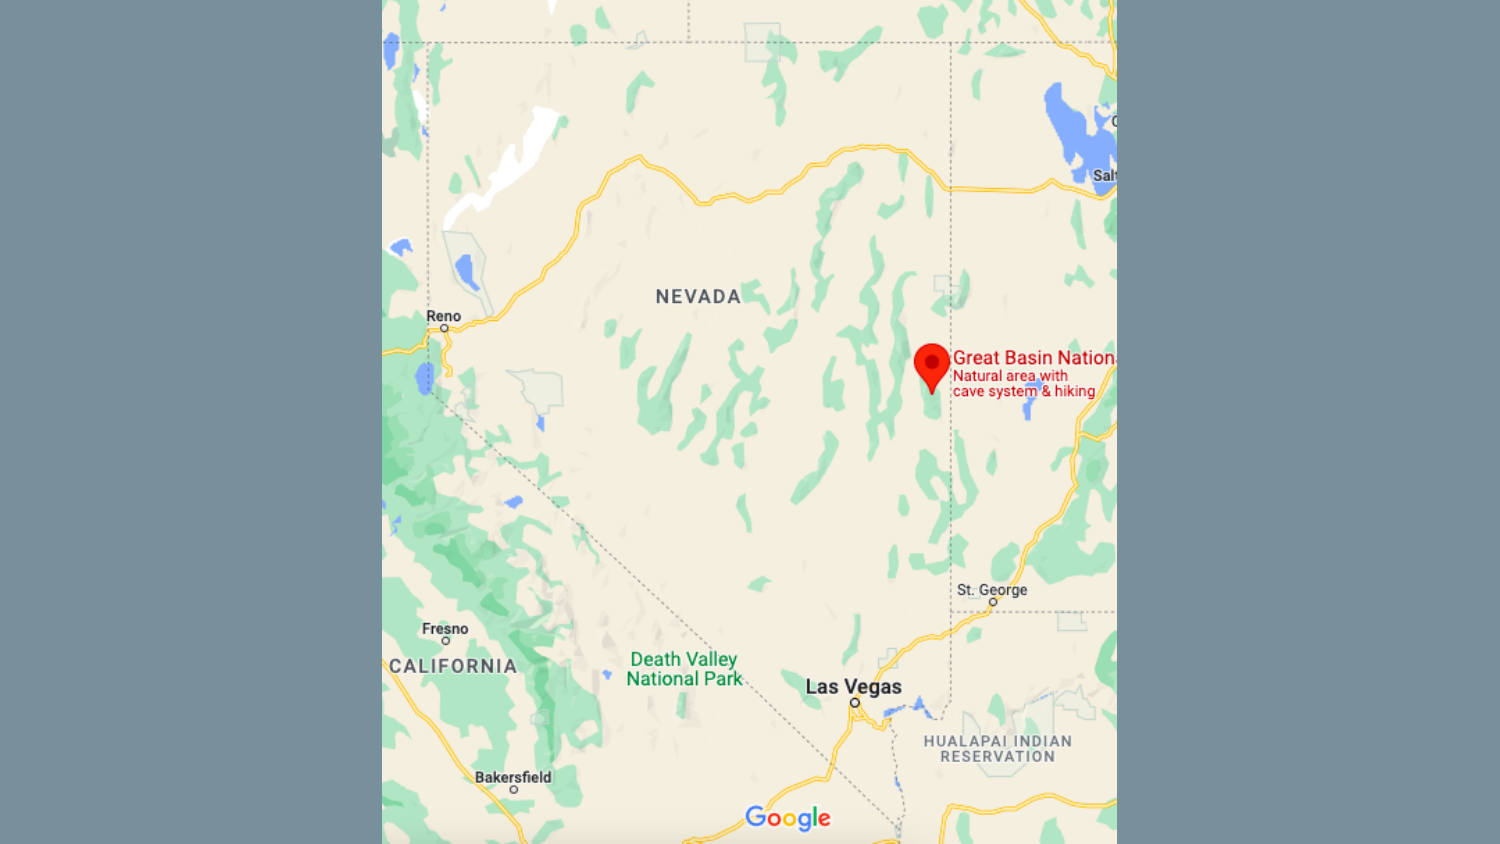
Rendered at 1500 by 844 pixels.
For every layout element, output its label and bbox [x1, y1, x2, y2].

picture [382, 0, 1118, 844]
